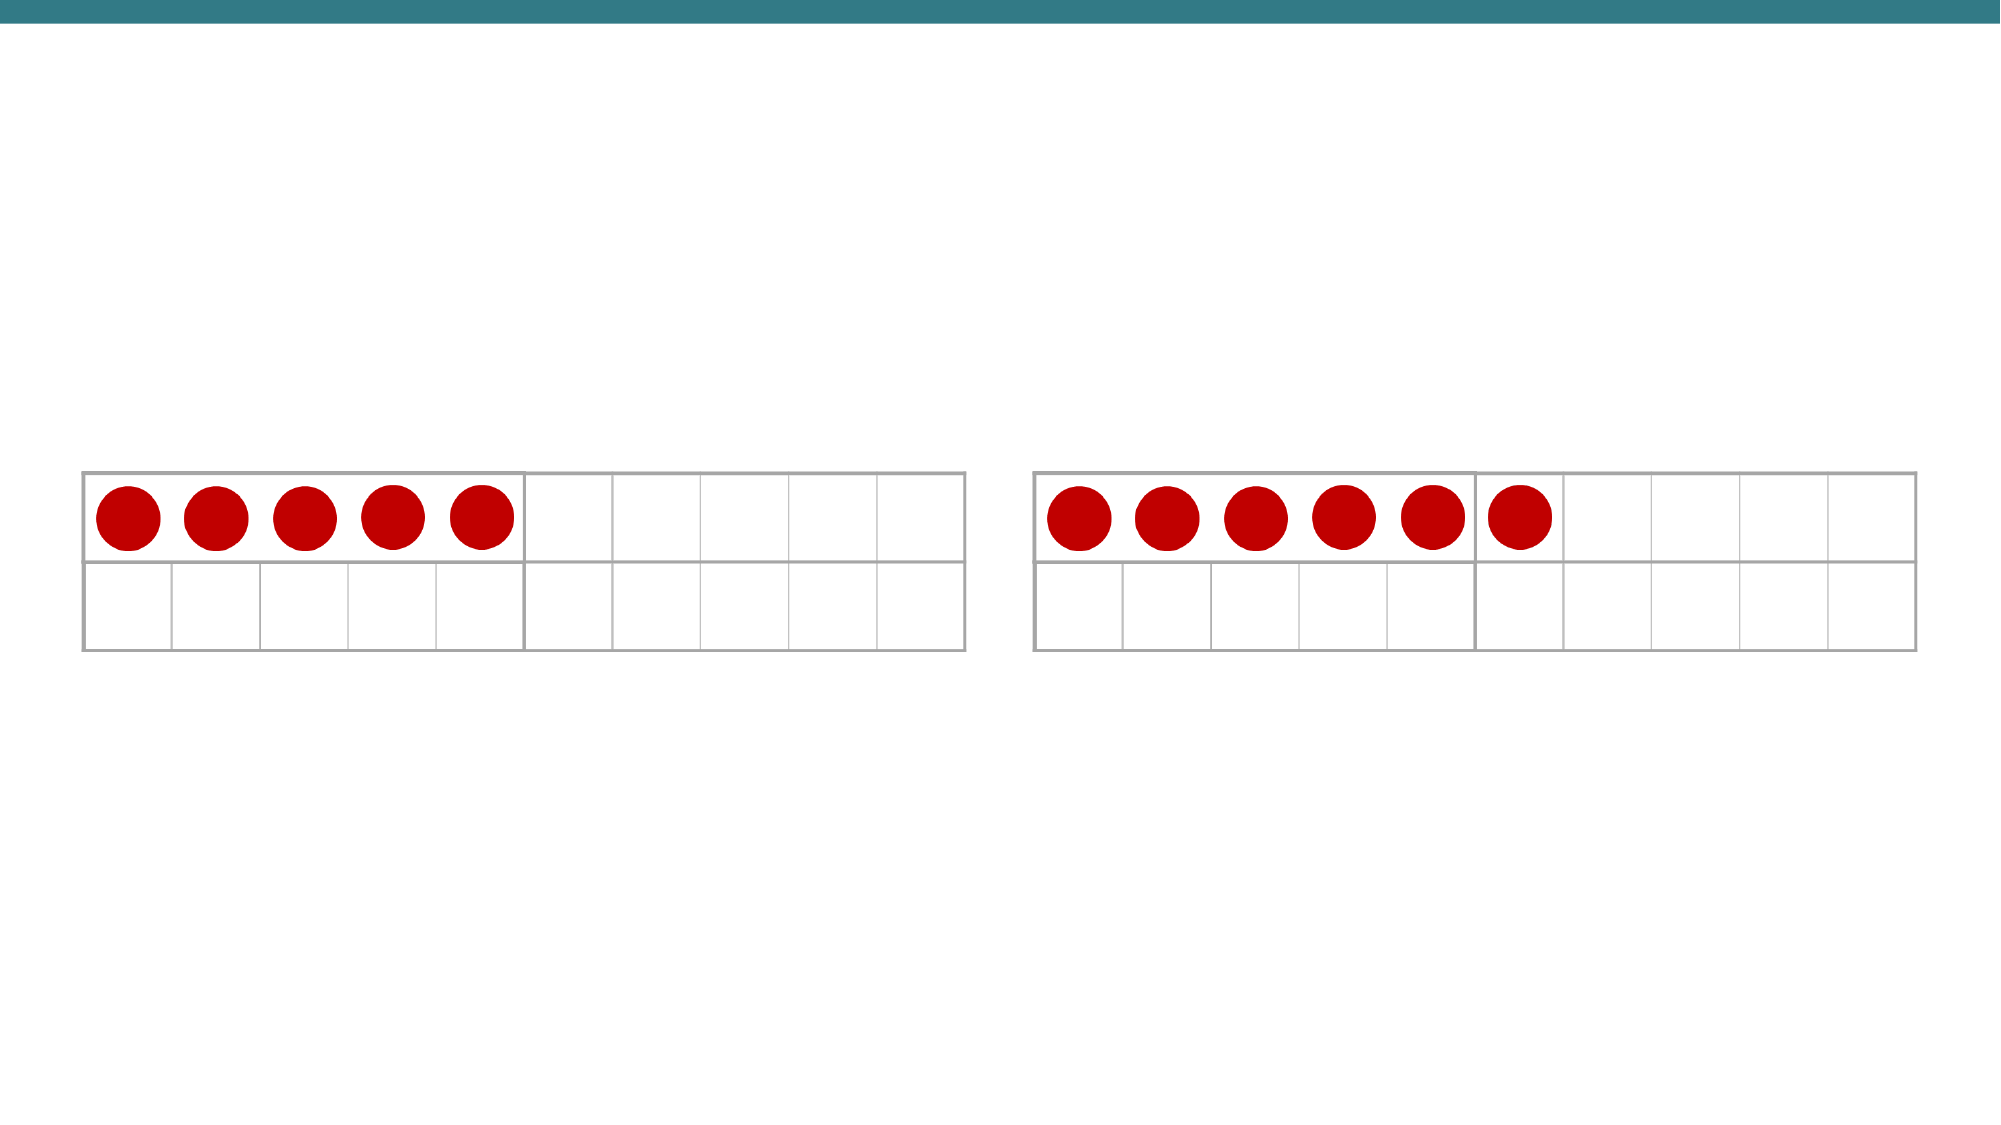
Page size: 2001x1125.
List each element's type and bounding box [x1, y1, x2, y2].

picture [81, 471, 968, 654]
picture [1032, 471, 1919, 654]
